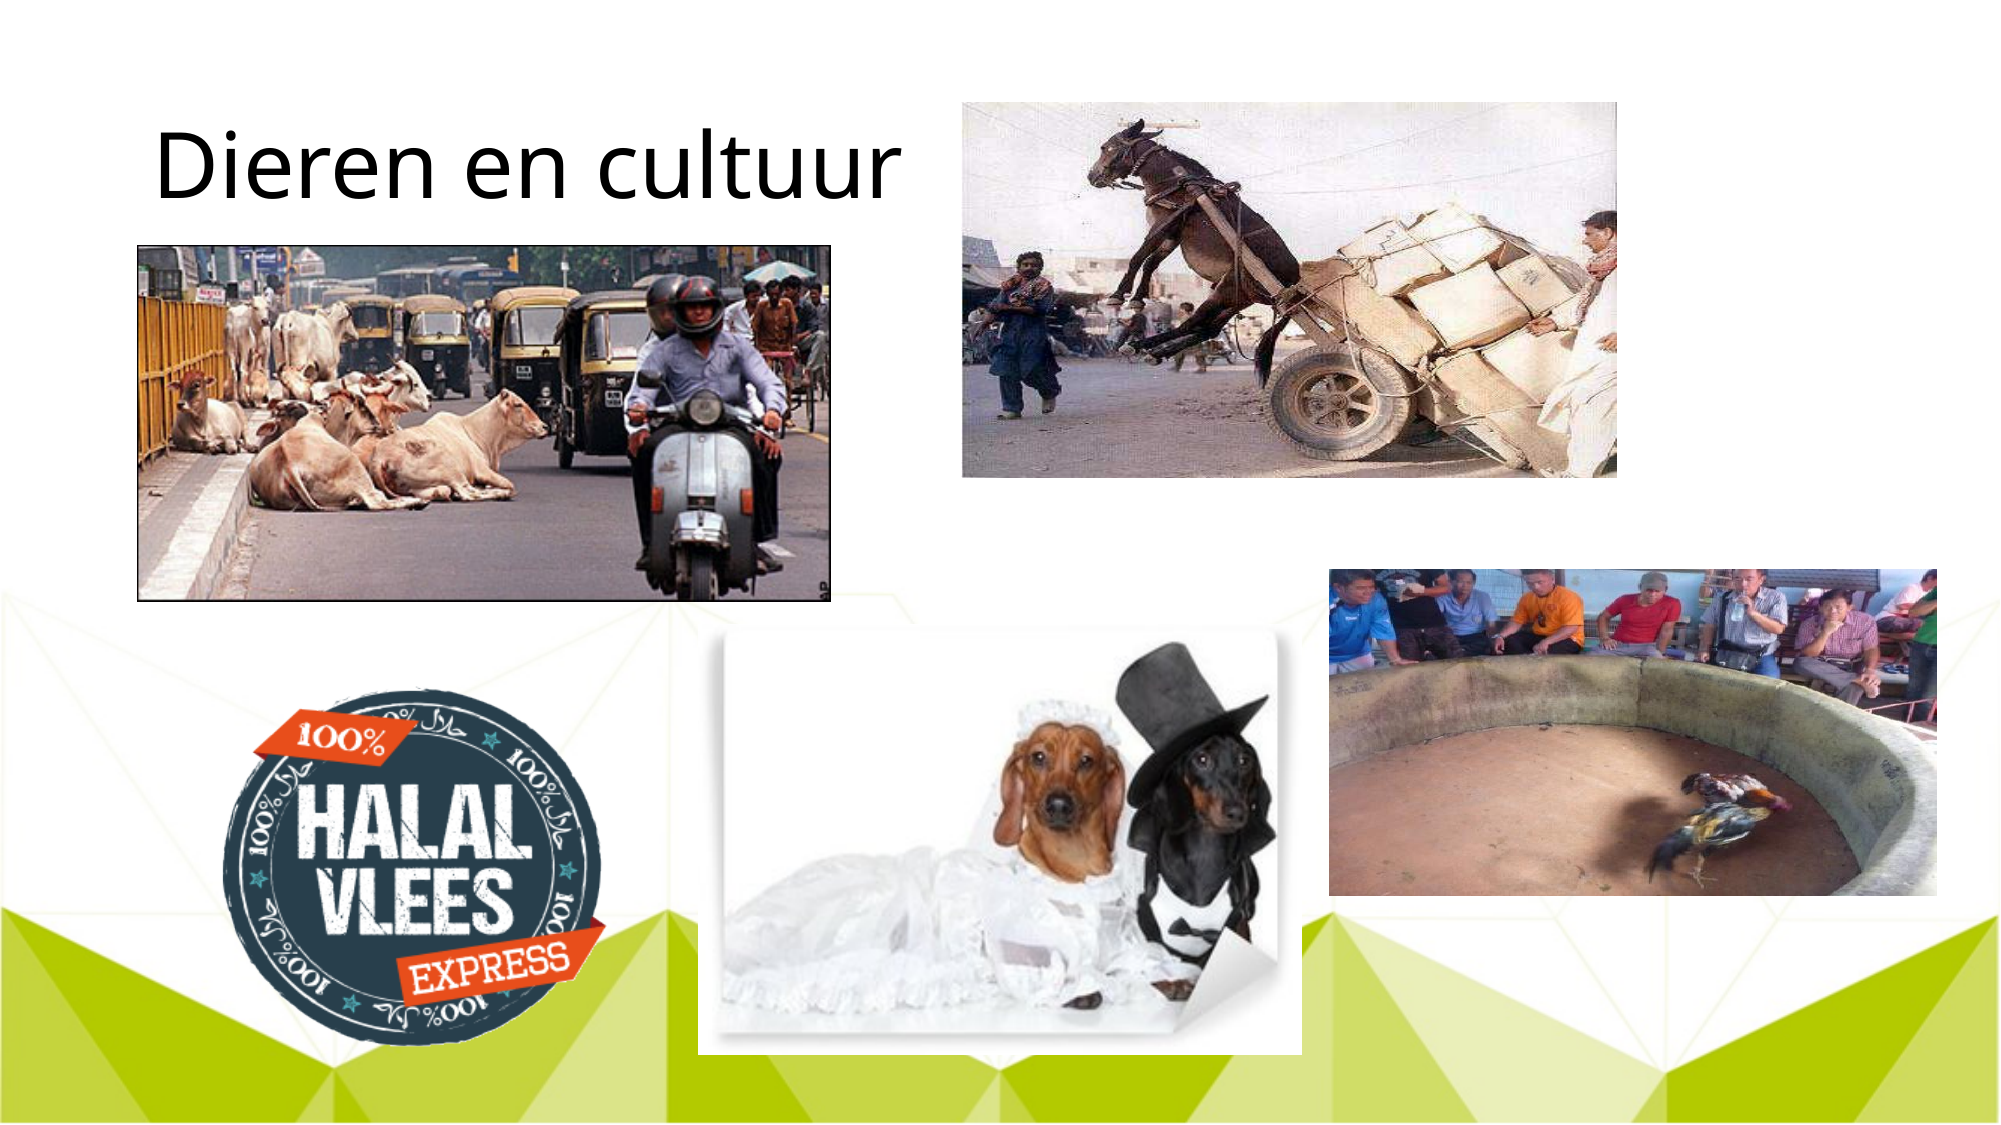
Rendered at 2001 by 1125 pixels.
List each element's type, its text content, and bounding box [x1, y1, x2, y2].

picture [0, 0, 2001, 1125]
title Dieren en cultuur [137, 59, 1863, 278]
